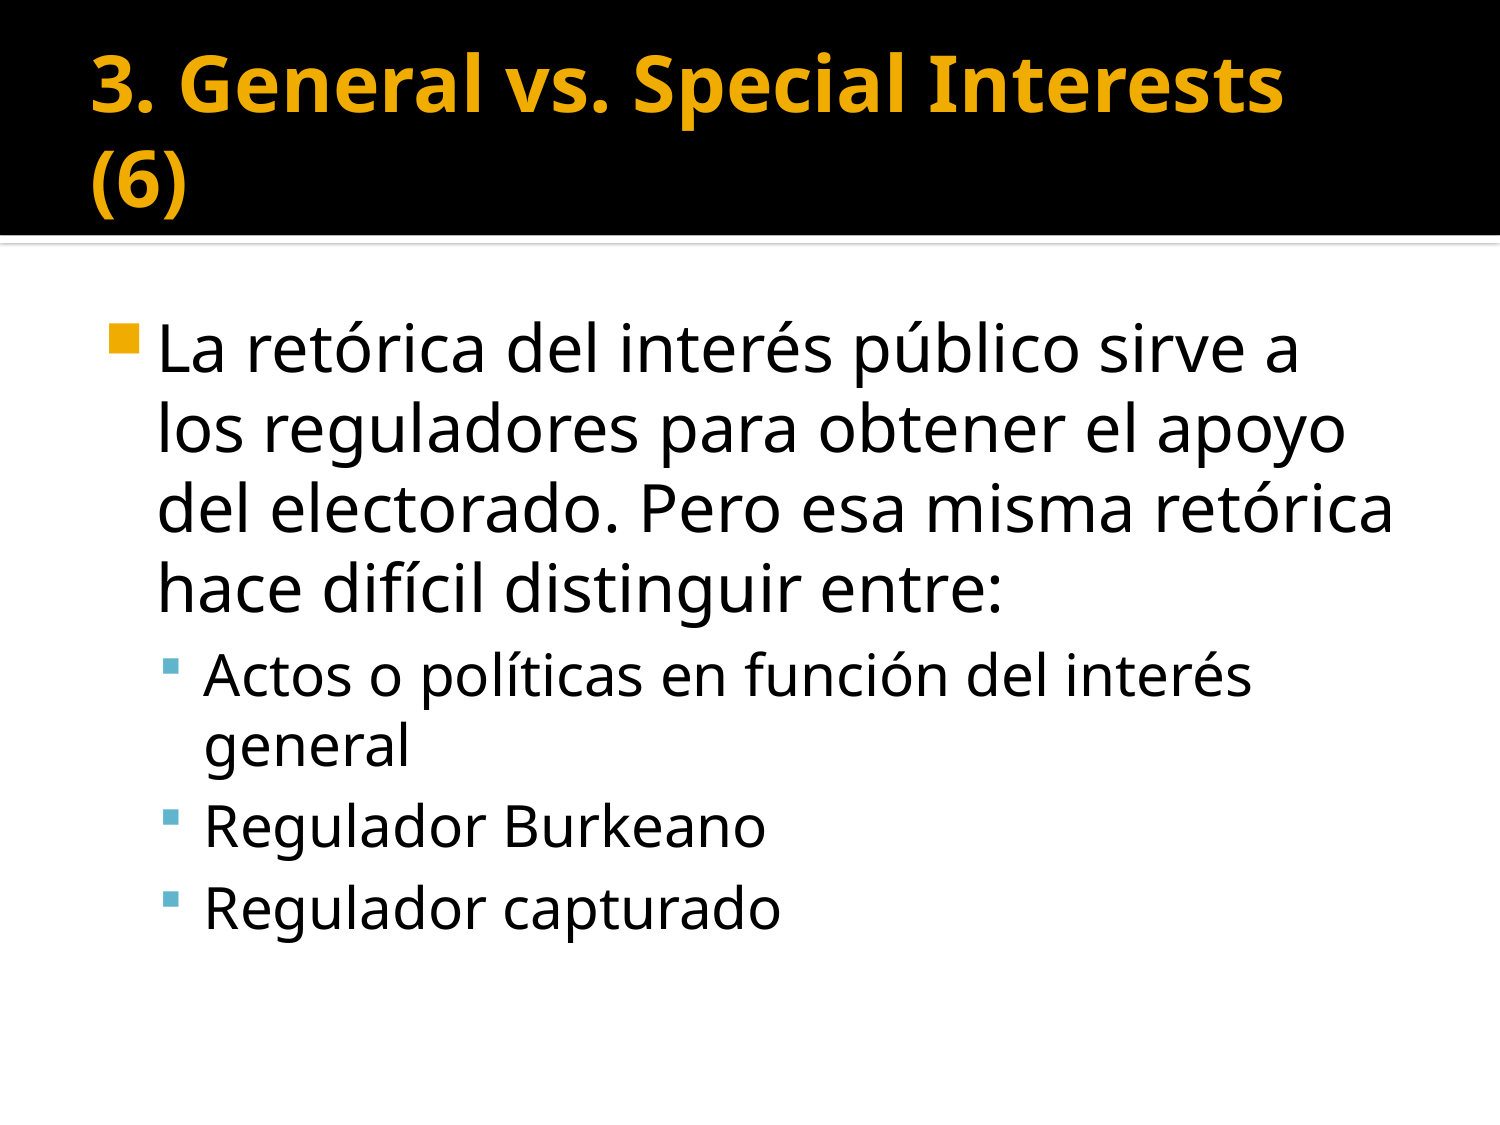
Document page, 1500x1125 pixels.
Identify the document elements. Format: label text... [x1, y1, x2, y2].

list La retórica del interés público sirve a los reguladores para obtener el apoyo del electorado. Pero esa misma retórica hace difícil distinguir entre: Actos o políticas en función del interés general Regulador Burkeano Regulador capturado [75, 291, 1425, 1050]
title 3. General vs. Special Interests (6) [75, 25, 1425, 231]
